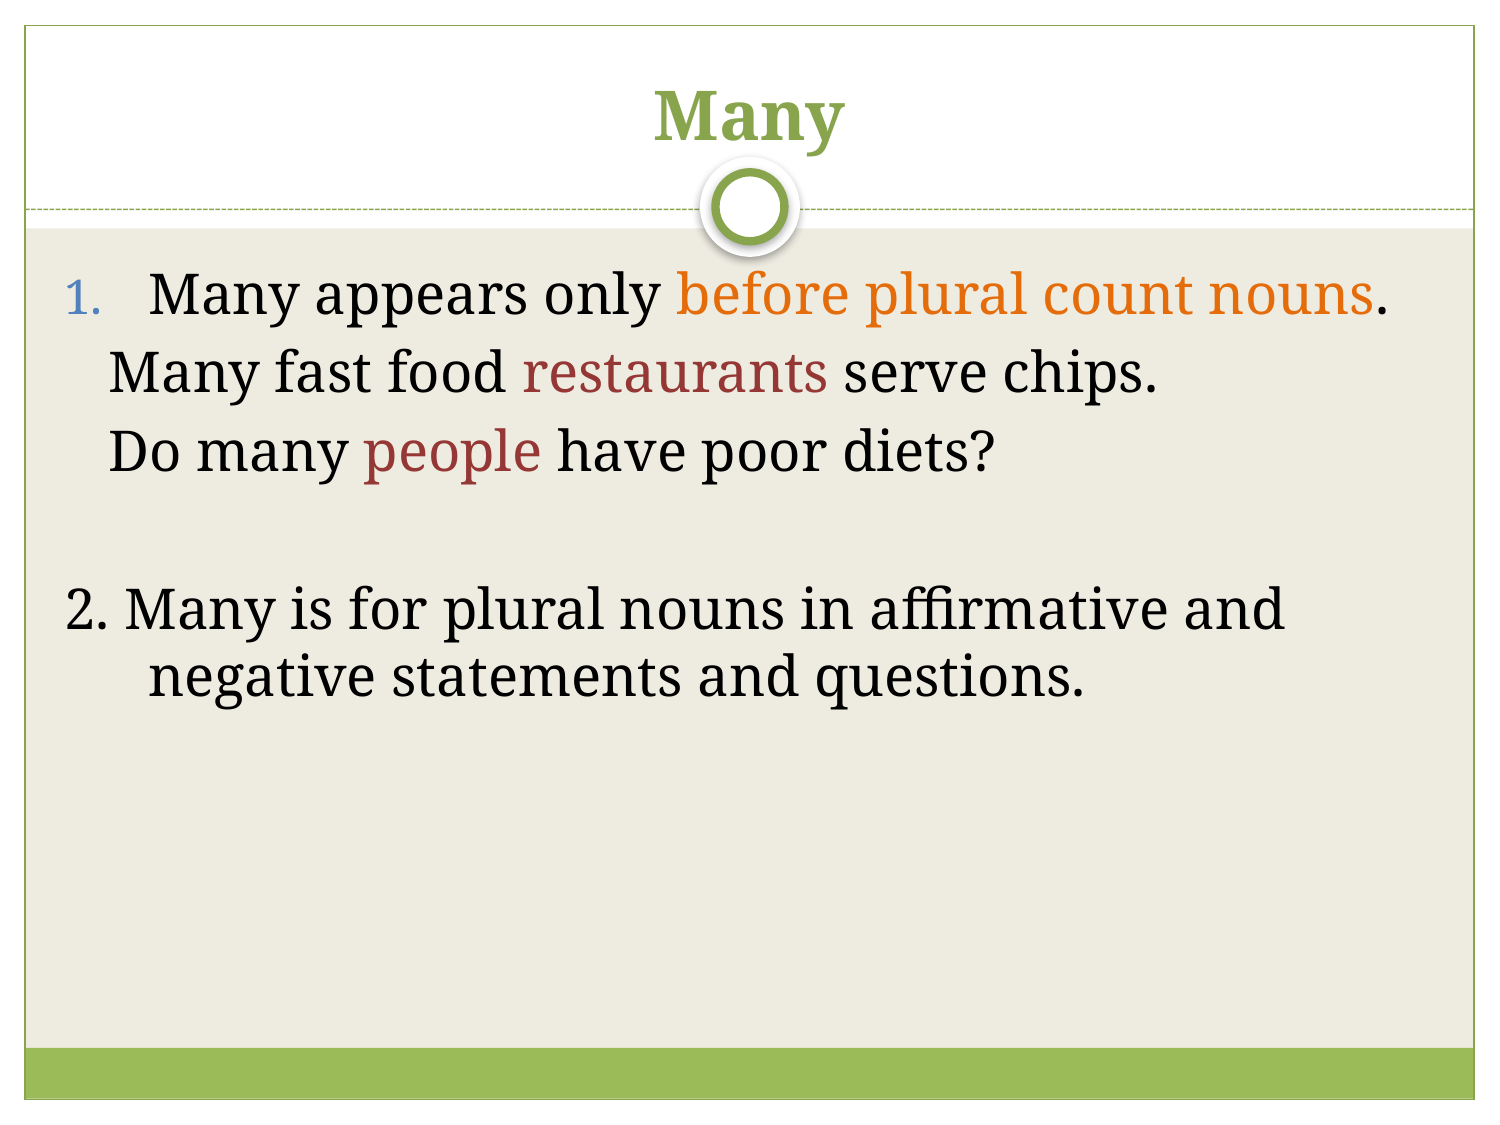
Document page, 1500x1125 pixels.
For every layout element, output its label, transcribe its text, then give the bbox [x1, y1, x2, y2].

title Many [49, 37, 1450, 162]
list Many appears only before plural count nouns. Many fast food restaurants serve chips. Do many people have poor diets? 2. Many is for plural nouns in affirmative and negative statements and questions. [49, 250, 1445, 1001]
